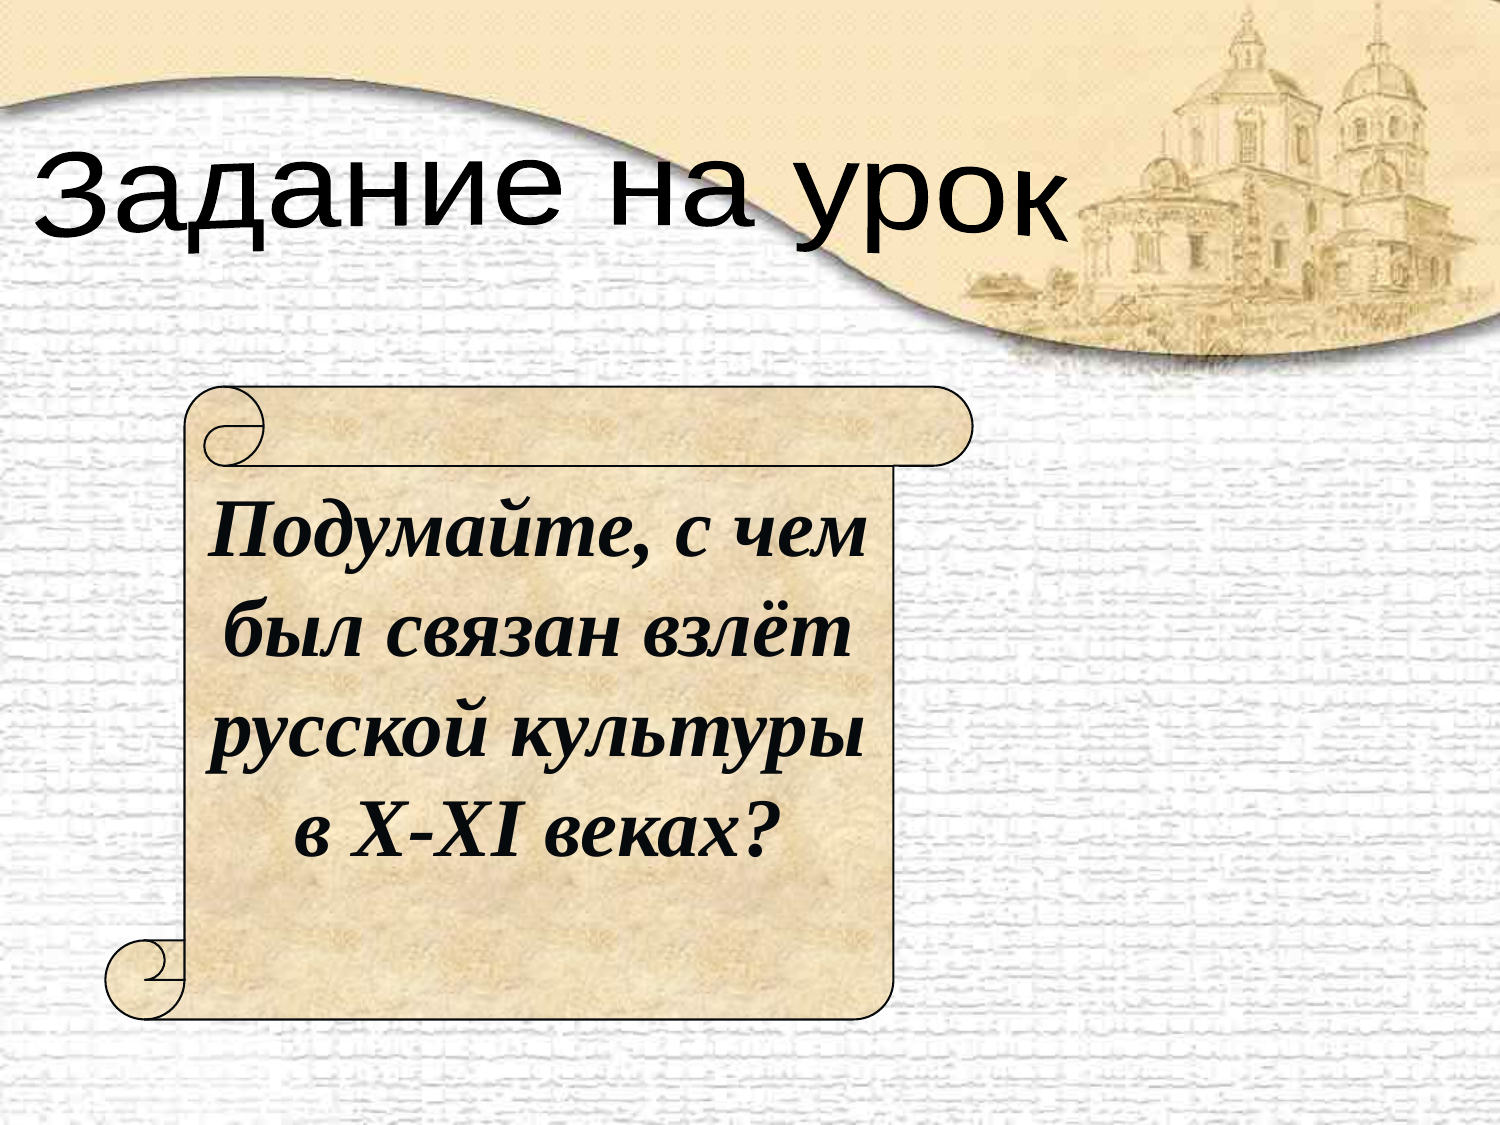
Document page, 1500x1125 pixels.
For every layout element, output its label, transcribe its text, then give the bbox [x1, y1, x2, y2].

text_box Подумайте, с чем был связан взлёт русской культуры в X-XI веках? [105, 386, 973, 1020]
picture [0, 0, 1500, 1125]
